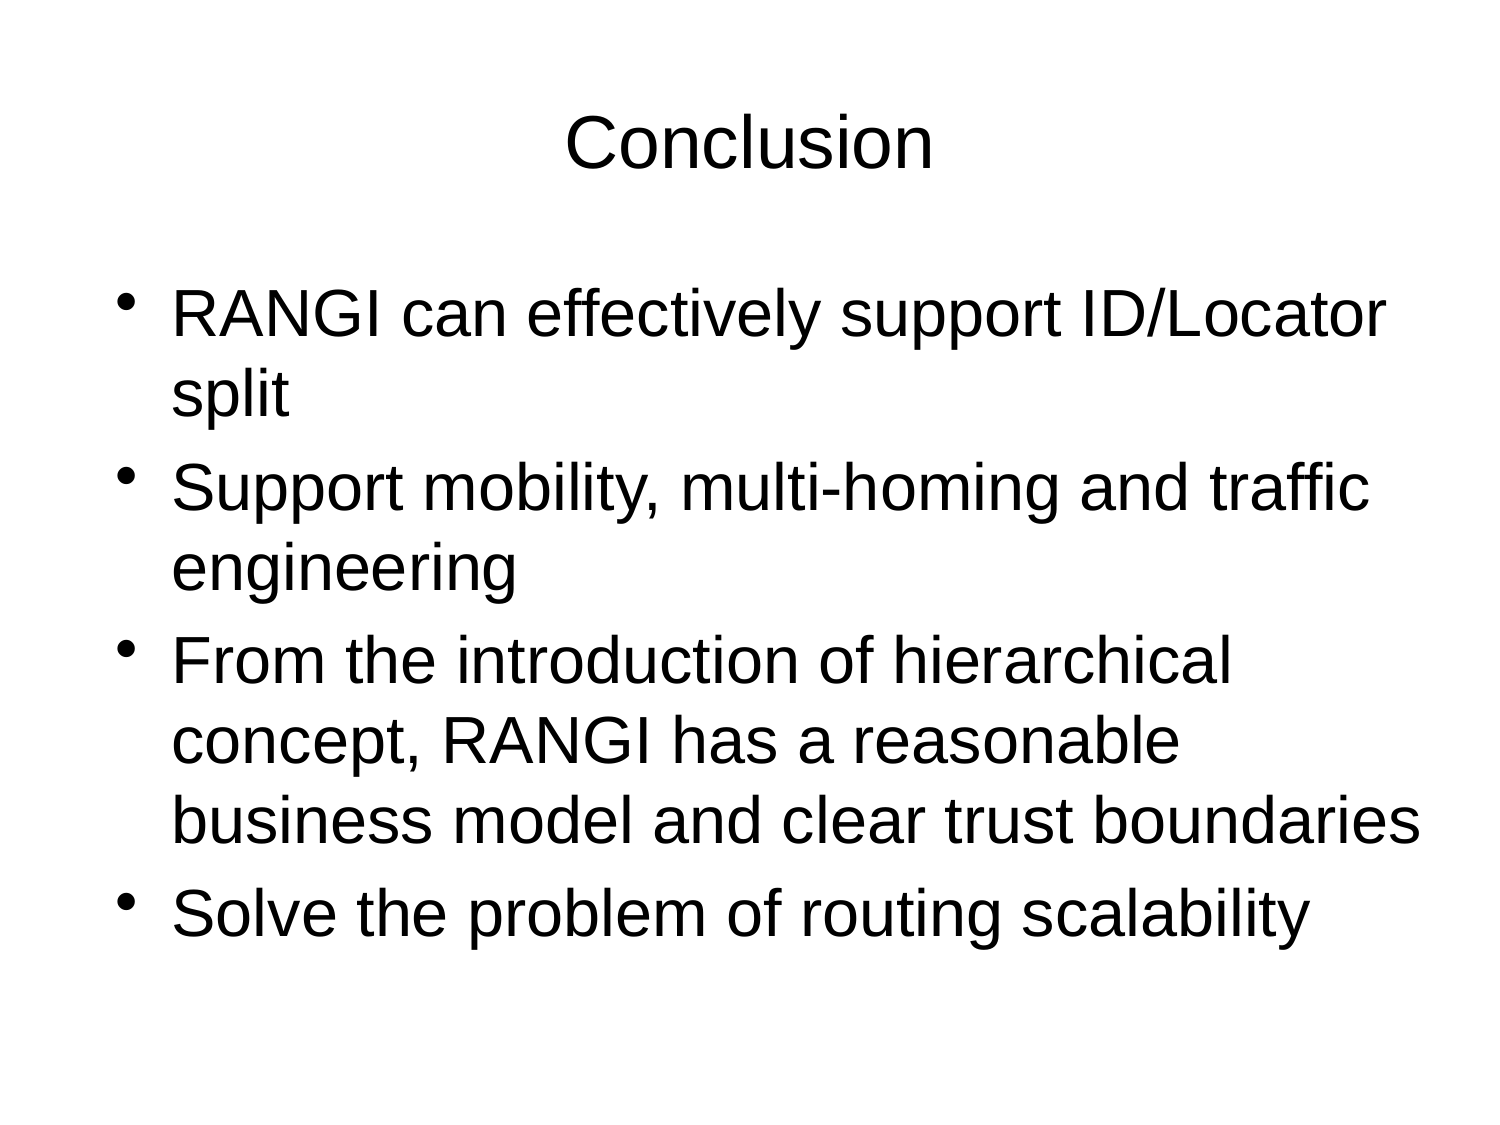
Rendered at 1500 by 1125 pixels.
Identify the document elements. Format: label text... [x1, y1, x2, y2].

title Conclusion [74, 44, 1426, 233]
list RANGI can effectively support ID/Locator split Support mobility, multi-homing and traffic engineering From the introduction of hierarchical concept, RANGI has a reasonable business model and clear trust boundaries Solve the problem of routing scalability [100, 262, 1448, 1006]
